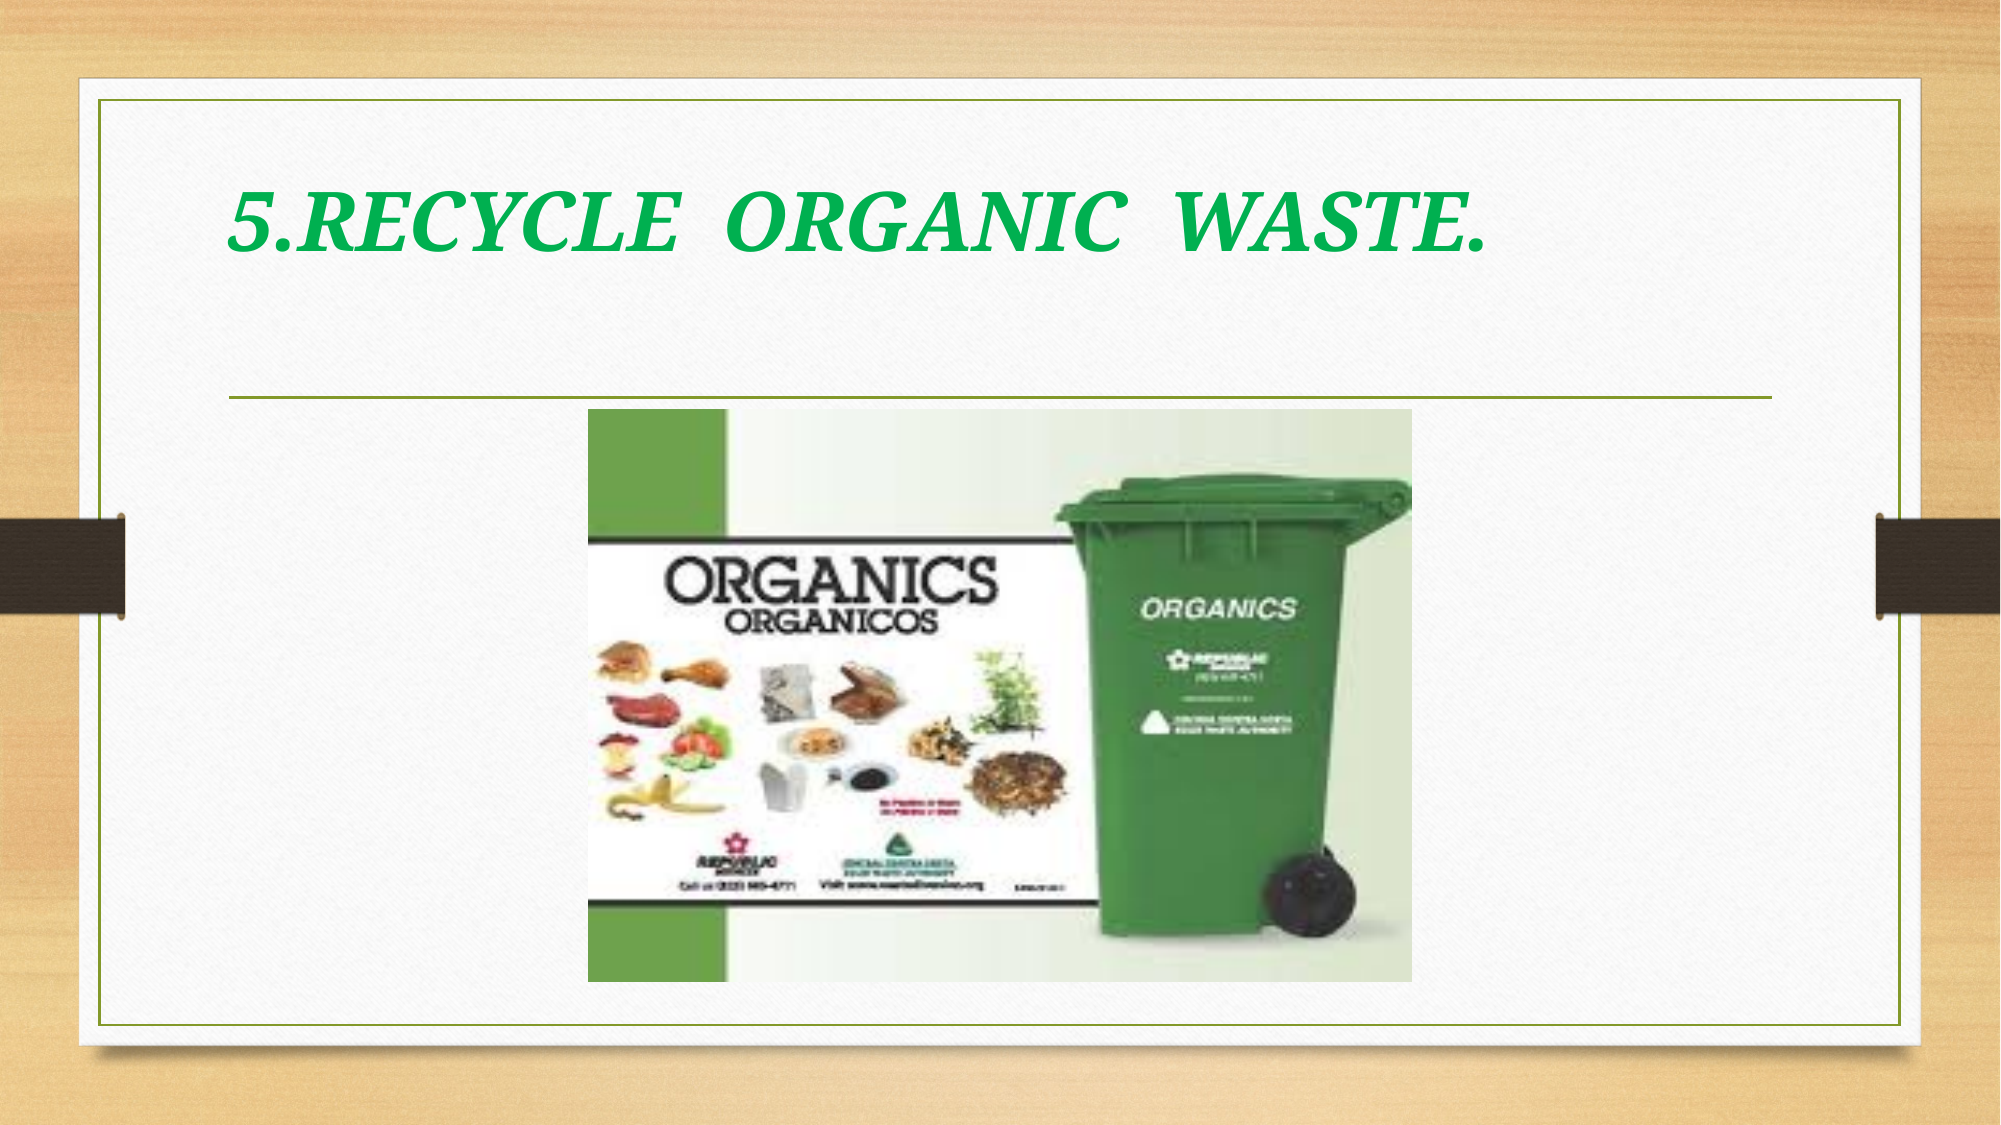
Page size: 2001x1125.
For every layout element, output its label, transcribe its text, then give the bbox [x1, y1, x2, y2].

picture [0, 0, 2001, 1125]
title 5.RECYCLE ORGANIC WASTE. [212, 161, 1788, 375]
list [588, 408, 1412, 982]
